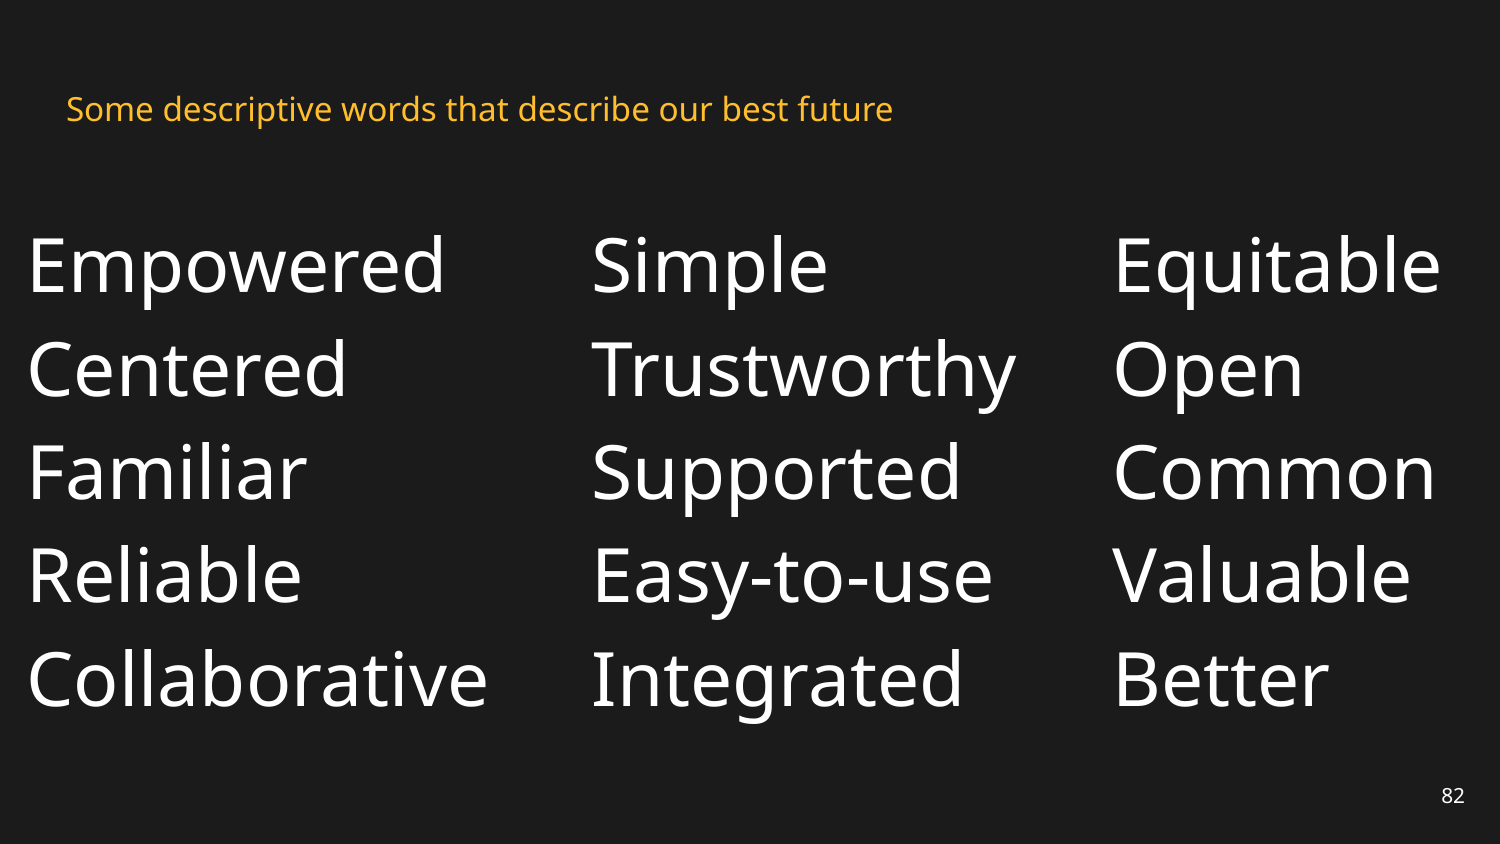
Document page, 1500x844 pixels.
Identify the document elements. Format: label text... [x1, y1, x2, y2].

slide_number 82 [1389, 764, 1480, 830]
list Simple Trustworthy Supported Easy-to-use Integrated [501, 189, 1022, 750]
list Equitable Open Common Valuable Better [1022, 189, 1500, 750]
list Empowered Centered Familiar Reliable Collaborative [0, 189, 501, 750]
title Some descriptive words that describe our best future [51, 72, 1449, 167]
